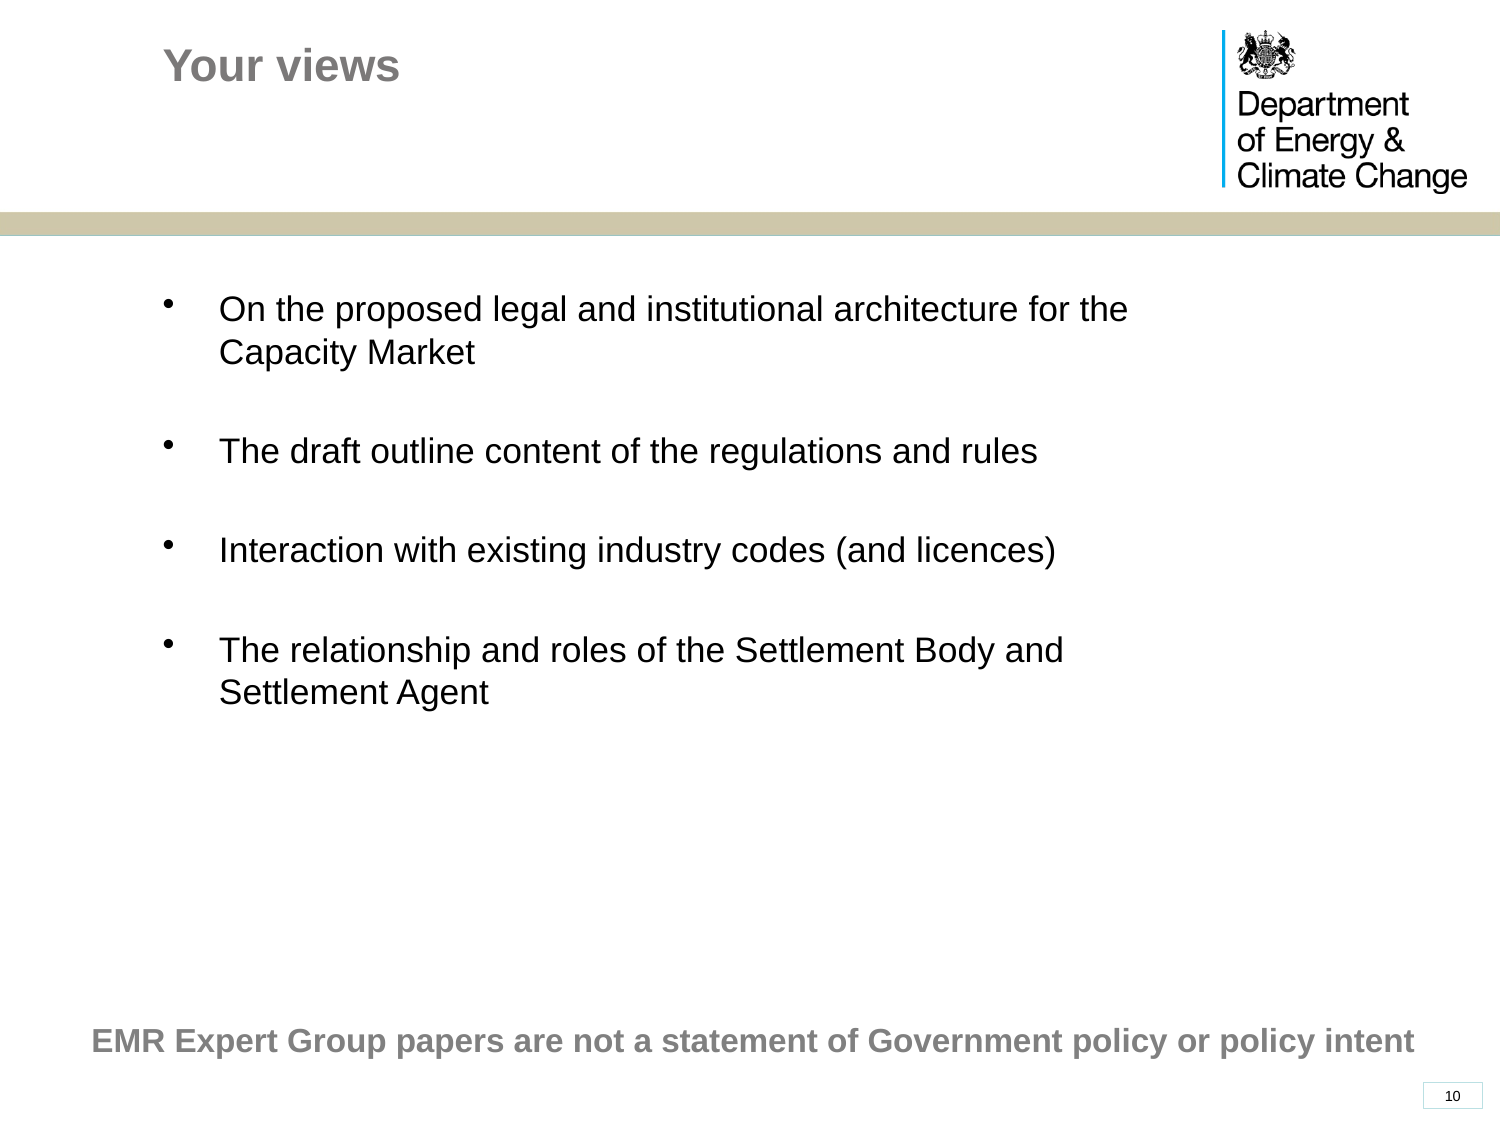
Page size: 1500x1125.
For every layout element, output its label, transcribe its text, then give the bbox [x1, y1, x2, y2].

text_box 10 [1421, 1080, 1484, 1111]
picture [1222, 30, 1467, 194]
picture [0, 208, 1500, 236]
list On the proposed legal and institutional architecture for the Capacity Market The draft outline content of the regulations and rules Interaction with existing industry codes (and licences) The relationship and roles of the Settlement Body and Settlement Agent [147, 278, 1234, 941]
text_box EMR Expert Group papers are not a statement of Government policy or policy intent [76, 1011, 1447, 1106]
title Your views [147, 27, 1034, 112]
